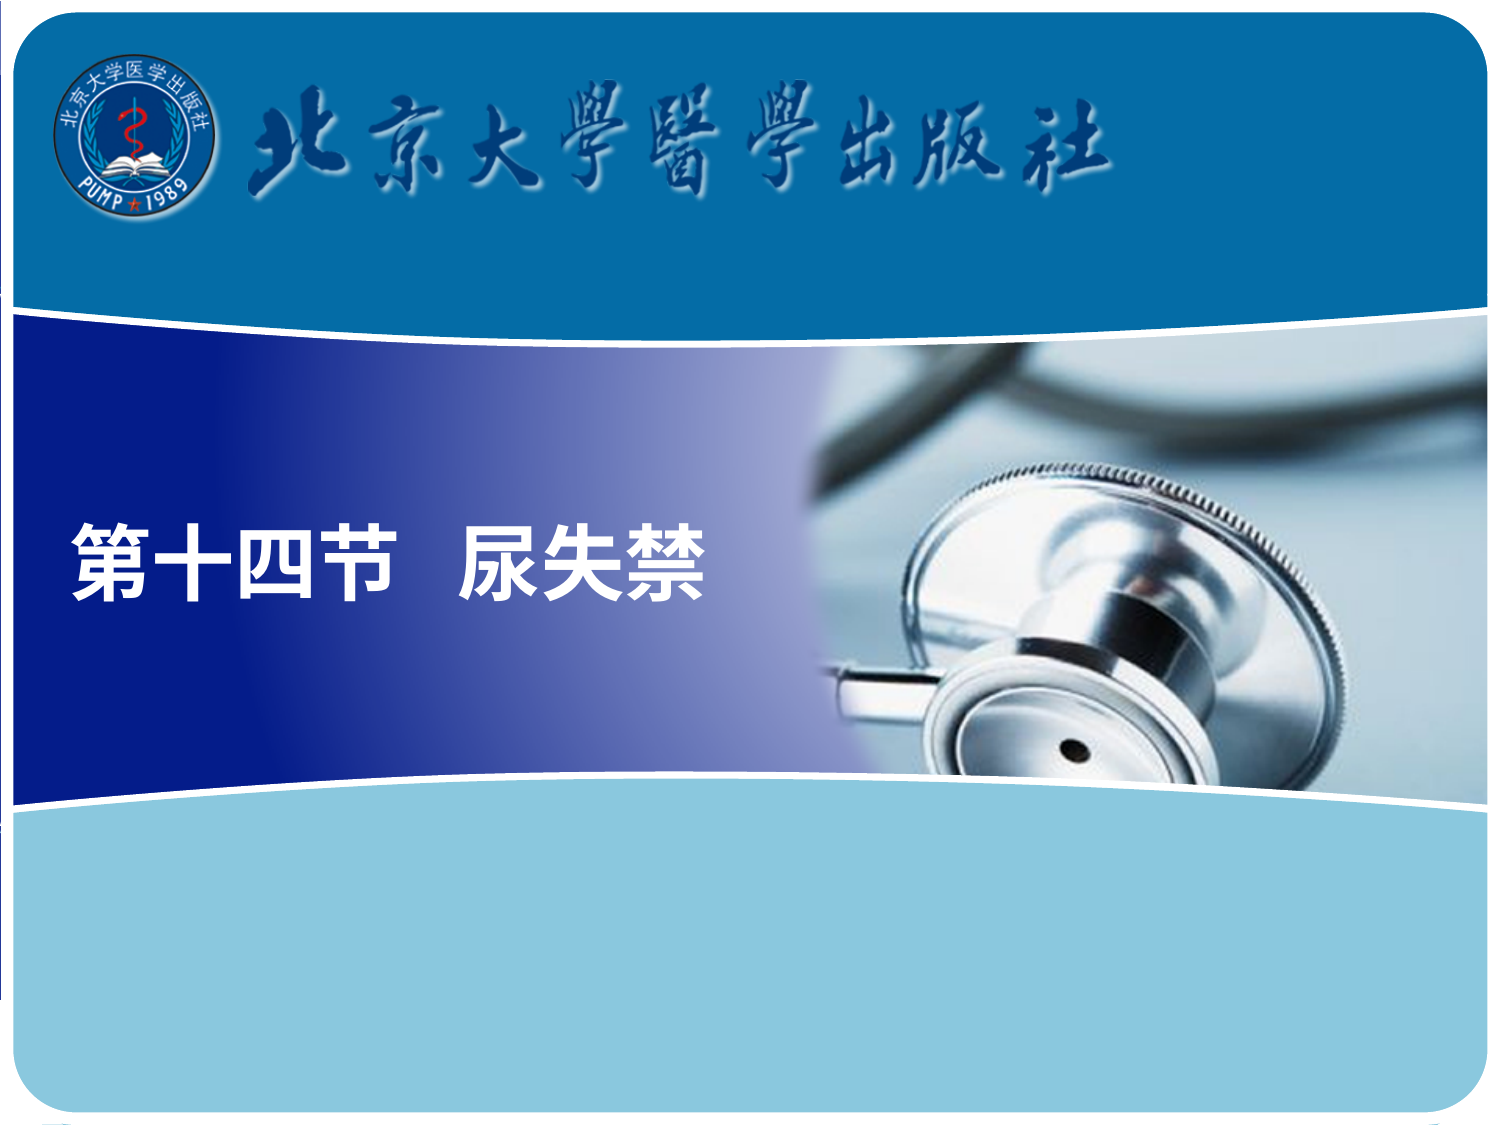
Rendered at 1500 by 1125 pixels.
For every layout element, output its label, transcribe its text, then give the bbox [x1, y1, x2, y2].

picture [53, 54, 1117, 225]
picture [14, 315, 1487, 805]
title 第十四节 尿失禁 [52, 373, 904, 749]
